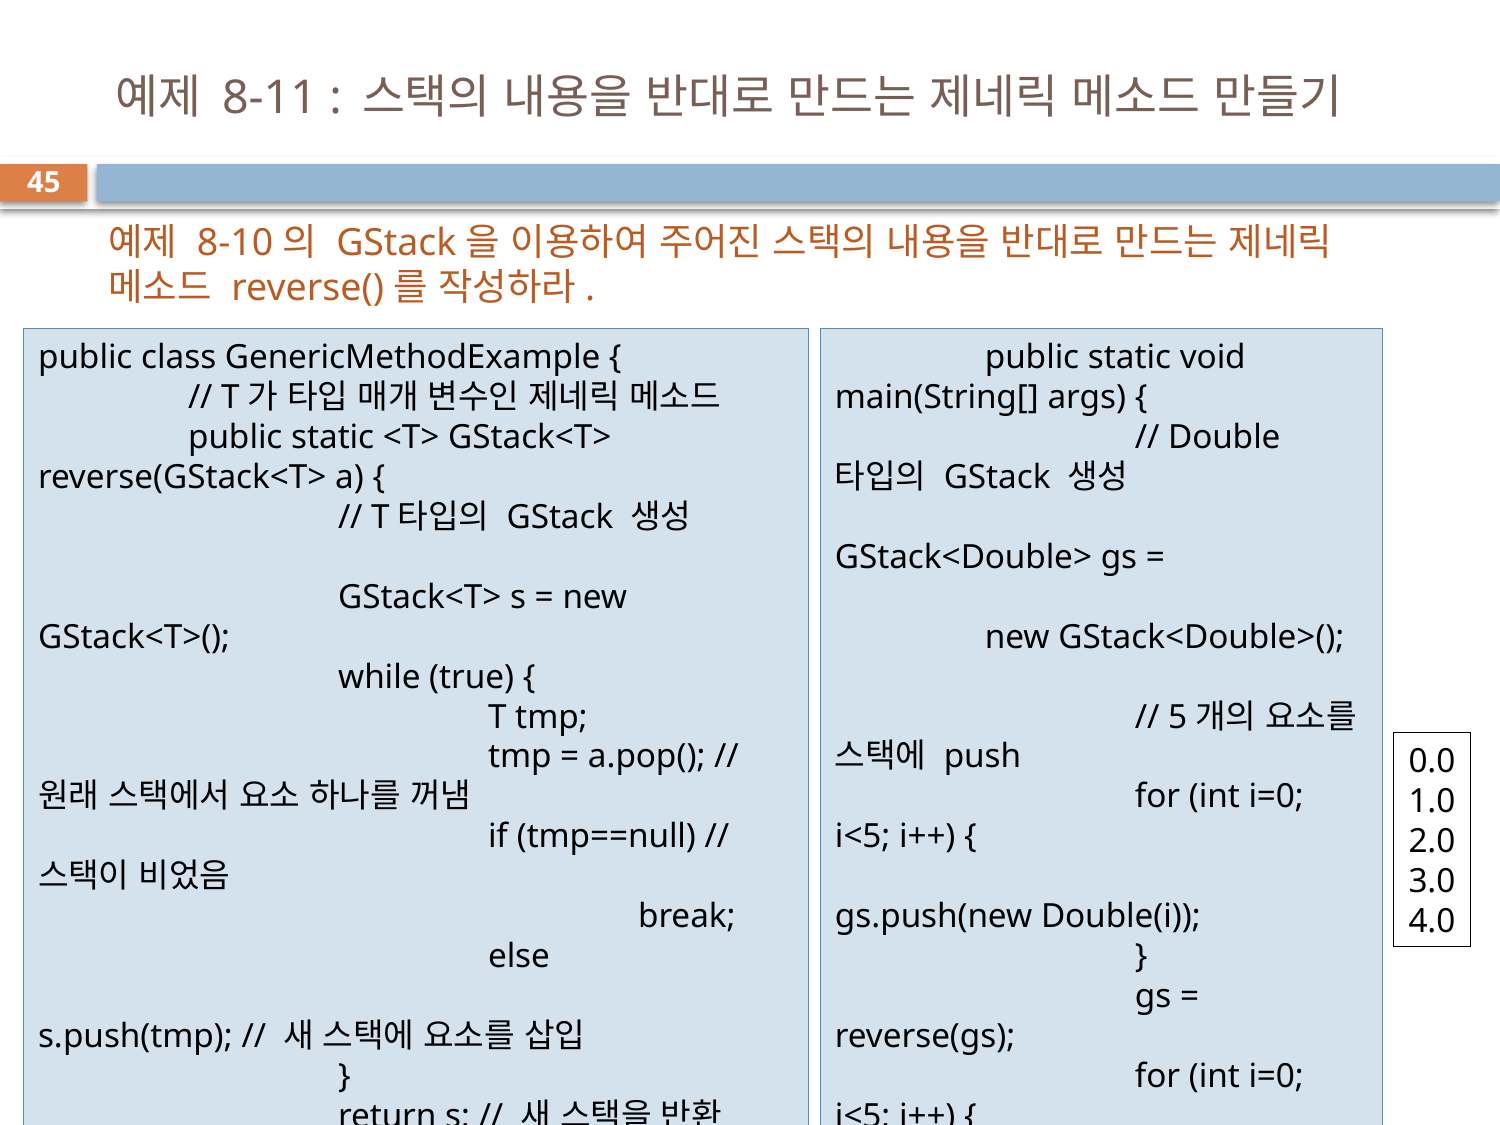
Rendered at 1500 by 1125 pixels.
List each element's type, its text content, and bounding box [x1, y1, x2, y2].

slide_number 45 [0, 162, 88, 203]
text_box public static void main(String[] args) { // Double 타입의 GStack 생성 GStack<Double> gs = new GStack<Double>(); // 5개의 요소를 스택에 push for (int i=0; i<5; i++) { gs.push(new Double(i)); } gs = reverse(gs); for (int i=0; i<5; i++) { System.out.println(gs.pop()); } } } [820, 328, 1383, 1125]
title 예제 8-11 : 스택의 내용을 반대로 만드는 제네릭 메소드 만들기 [100, 37, 1438, 153]
text_box public class GenericMethodExample { // T가 타입 매개 변수인 제네릭 메소드 public static <T> GStack<T> reverse(GStack<T> a) { // T타입의 GStack 생성 GStack<T> s = new GStack<T>(); while (true) { T tmp; tmp = a.pop(); // 원래 스택에서 요소 하나를 꺼냄 if (tmp==null) // 스택이 비었음 break; else s.push(tmp); // 새 스택에 요소를 삽입 } return s; // 새 스택을 반환 } [23, 328, 809, 1125]
text_box 0.0 1.0 2.0 3.0 4.0 [1393, 732, 1471, 947]
text_box 예제 8-10의 GStack을 이용하여 주어진 스택의 내용을 반대로 만드는 제네릭 메소드 reverse()를 작성하라. [93, 210, 1418, 316]
